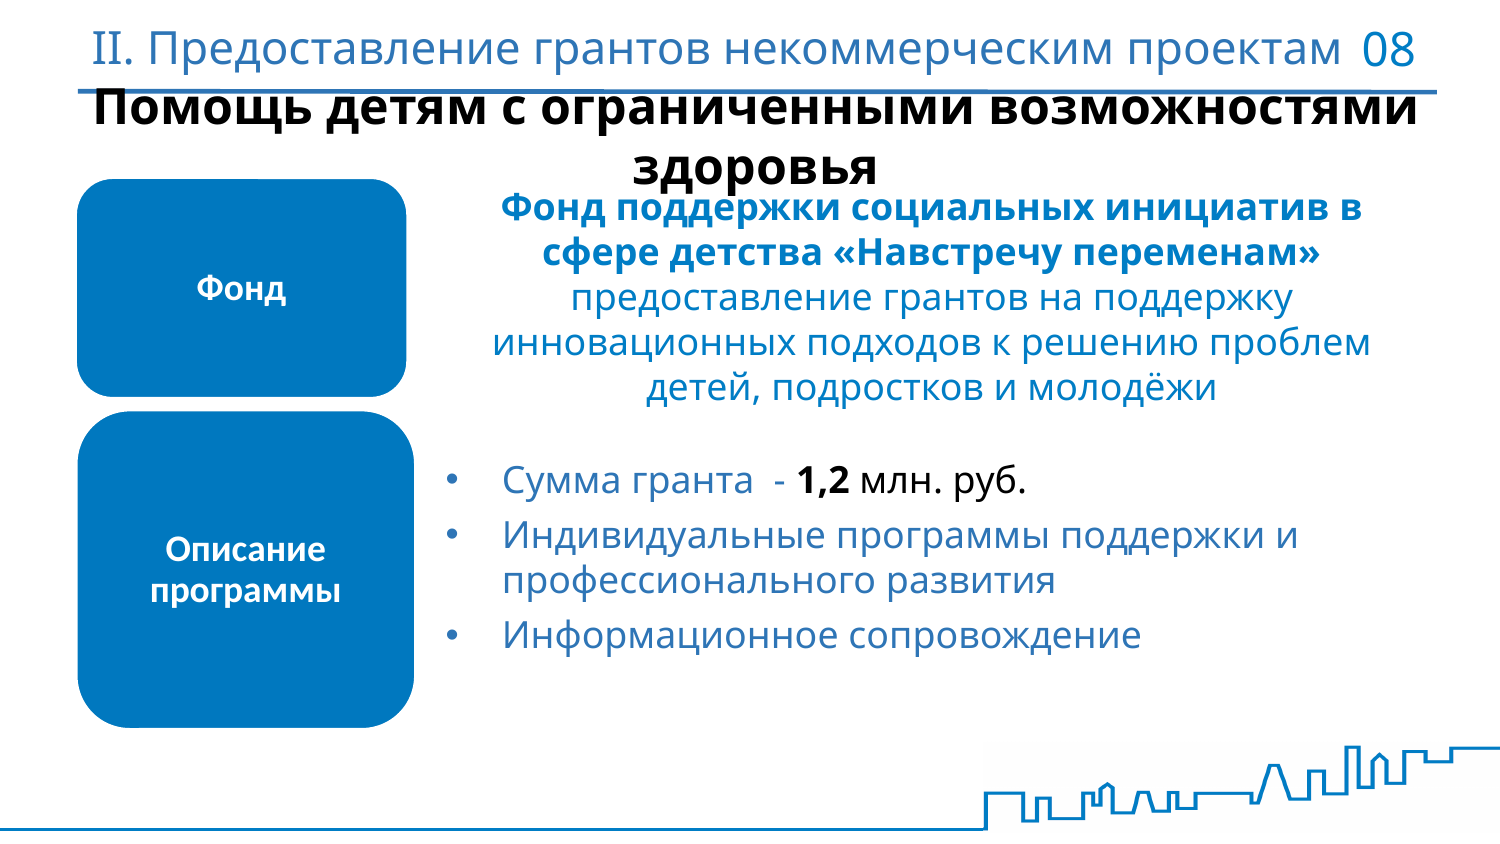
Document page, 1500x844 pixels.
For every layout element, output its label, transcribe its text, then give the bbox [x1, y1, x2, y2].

title II. Предоставление грантов некоммерческим проектам [76, 16, 1373, 83]
picture [983, 741, 1500, 833]
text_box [76, 410, 416, 730]
text_box Помощь детям с ограниченными возможностями здоровья [65, 94, 1447, 174]
text_box Фонд поддержки социальных инициатив в сфере детства «Навстречу переменам» предоставление грантов на поддержку инновационных подходов к решению проблем детей, подростков и молодёжи [424, 175, 1440, 416]
list 08 [1340, 17, 1437, 85]
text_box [75, 177, 408, 398]
text_box Сумма гранта - 1,2 млн. руб. Индивидуальные программы поддержки и профессионального развития Информационное сопровождение [430, 448, 1440, 664]
